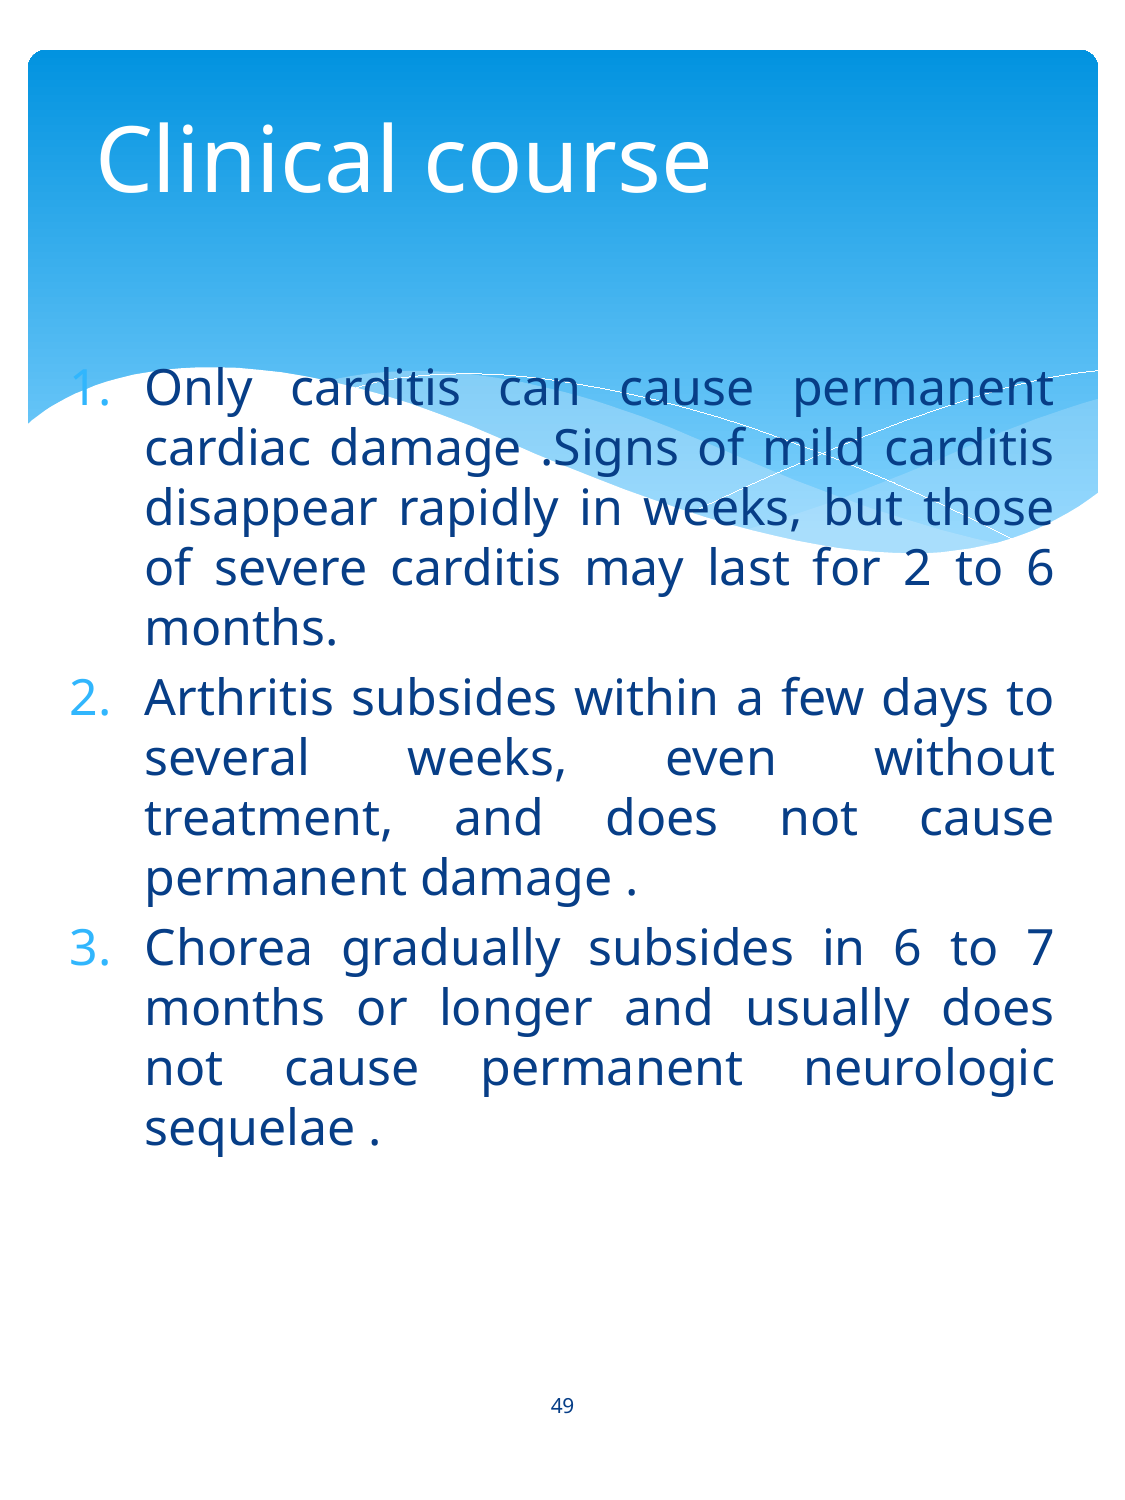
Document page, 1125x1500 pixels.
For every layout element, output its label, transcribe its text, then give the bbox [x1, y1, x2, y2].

title Clinical course [56, 73, 1069, 348]
list Only carditis can cause permanent cardiac damage .Signs of mild carditis disappear rapidly in weeks, but those of severe carditis may last for 2 to 6 months. Arthritis subsides within a few days to several weeks, even without treatment, and does not cause permanent damage . Chorea gradually subsides in 6 to 7 months or longer and usually does not cause permanent neurologic sequelae . [54, 348, 1071, 1388]
slide_number 49 [491, 1367, 634, 1447]
